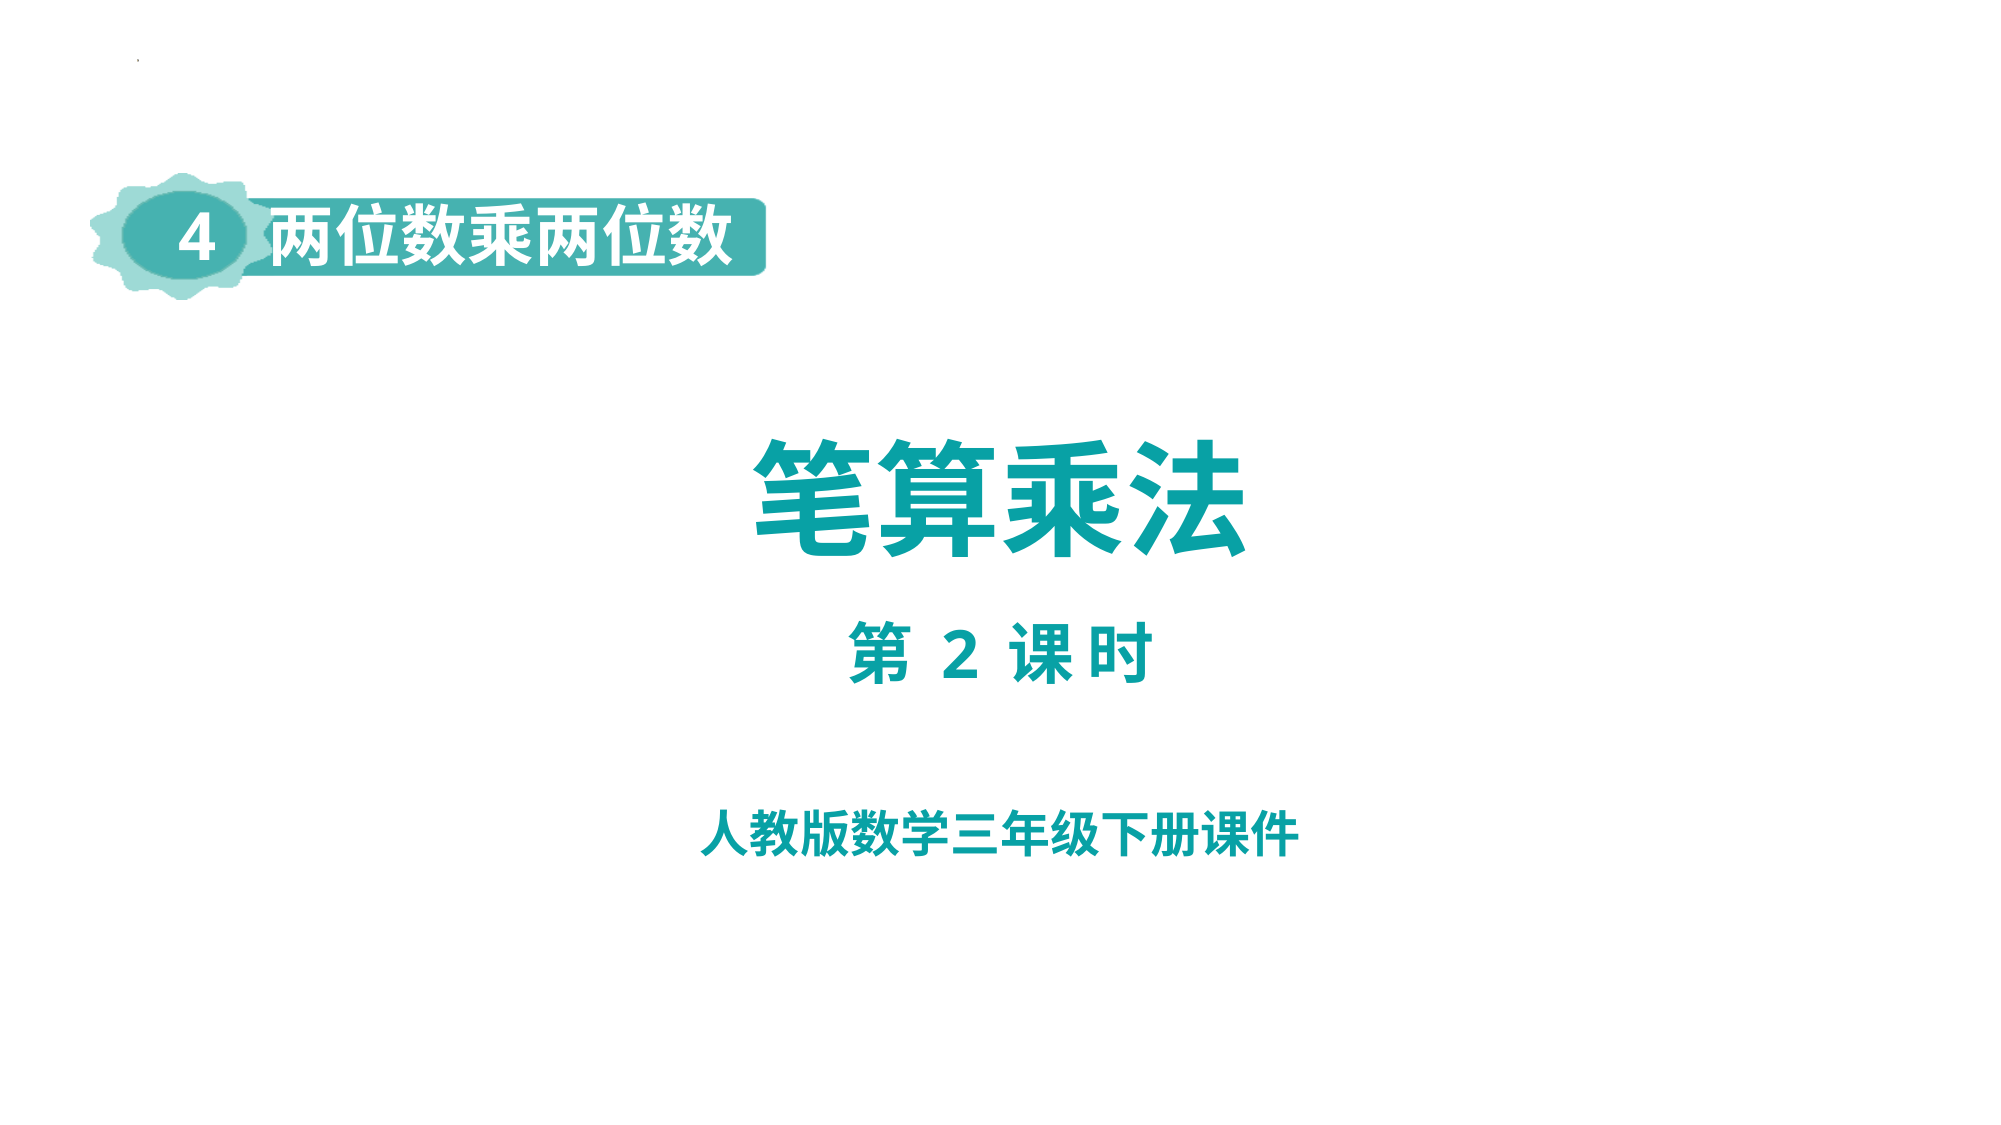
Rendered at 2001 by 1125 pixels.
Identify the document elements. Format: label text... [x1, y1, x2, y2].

picture [90, 173, 824, 300]
text_box 人教版数学三年级下册课件 [624, 795, 1376, 871]
text_box 笔算乘法 第2课时 [0, 339, 2000, 700]
